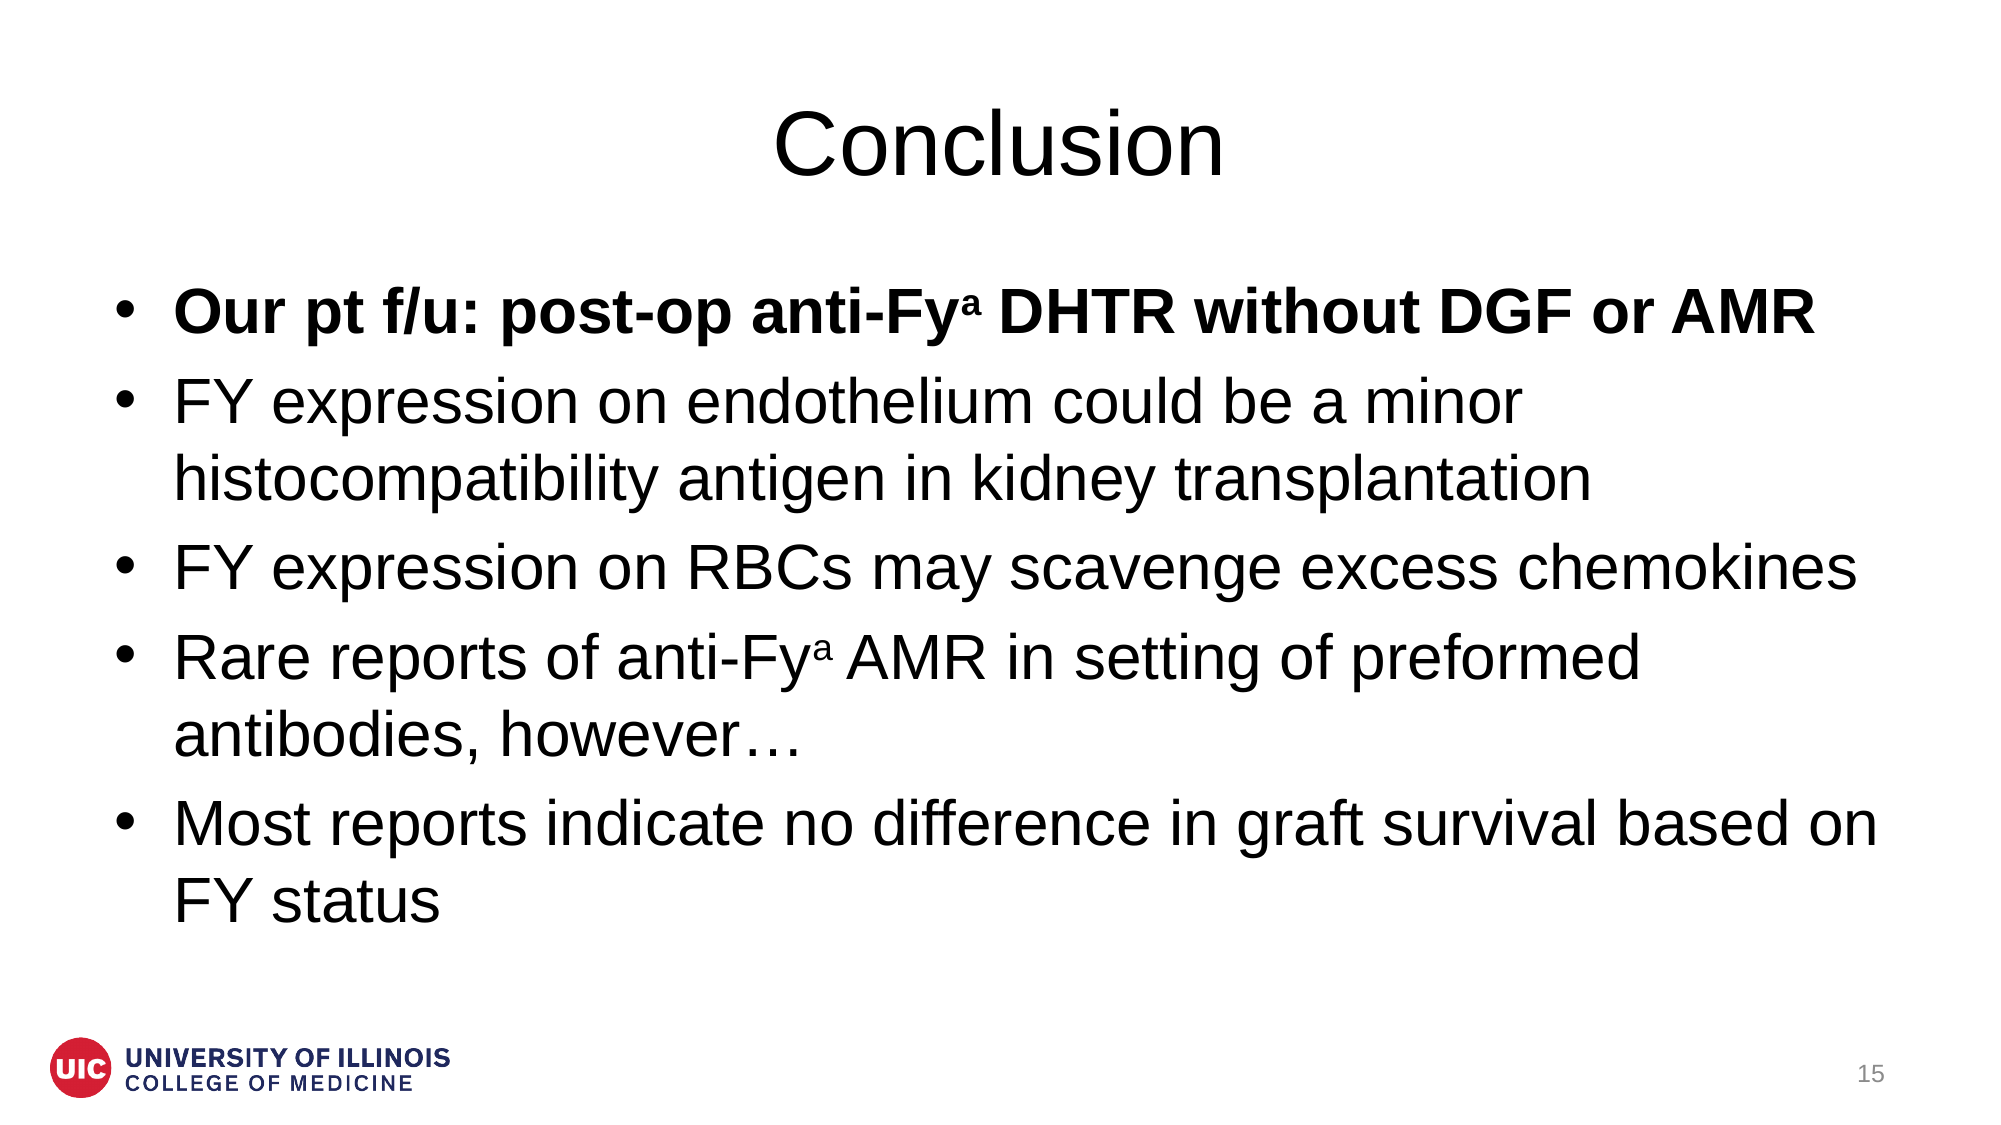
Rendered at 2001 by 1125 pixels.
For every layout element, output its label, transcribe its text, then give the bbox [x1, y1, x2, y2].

picture [50, 1037, 450, 1098]
slide_number 15 [1433, 1042, 1900, 1103]
title Conclusion [99, 45, 1900, 233]
list Our pt f/u: post-op anti-Fya DHTR without DGF or AMR FY expression on endothelium could be a minor histocompatibility antigen in kidney transplantation FY expression on RBCs may scavenge excess chemokines Rare reports of anti-Fya AMR in setting of preformed antibodies, however… Most reports indicate no difference in graft survival based on FY status [99, 262, 1900, 1005]
